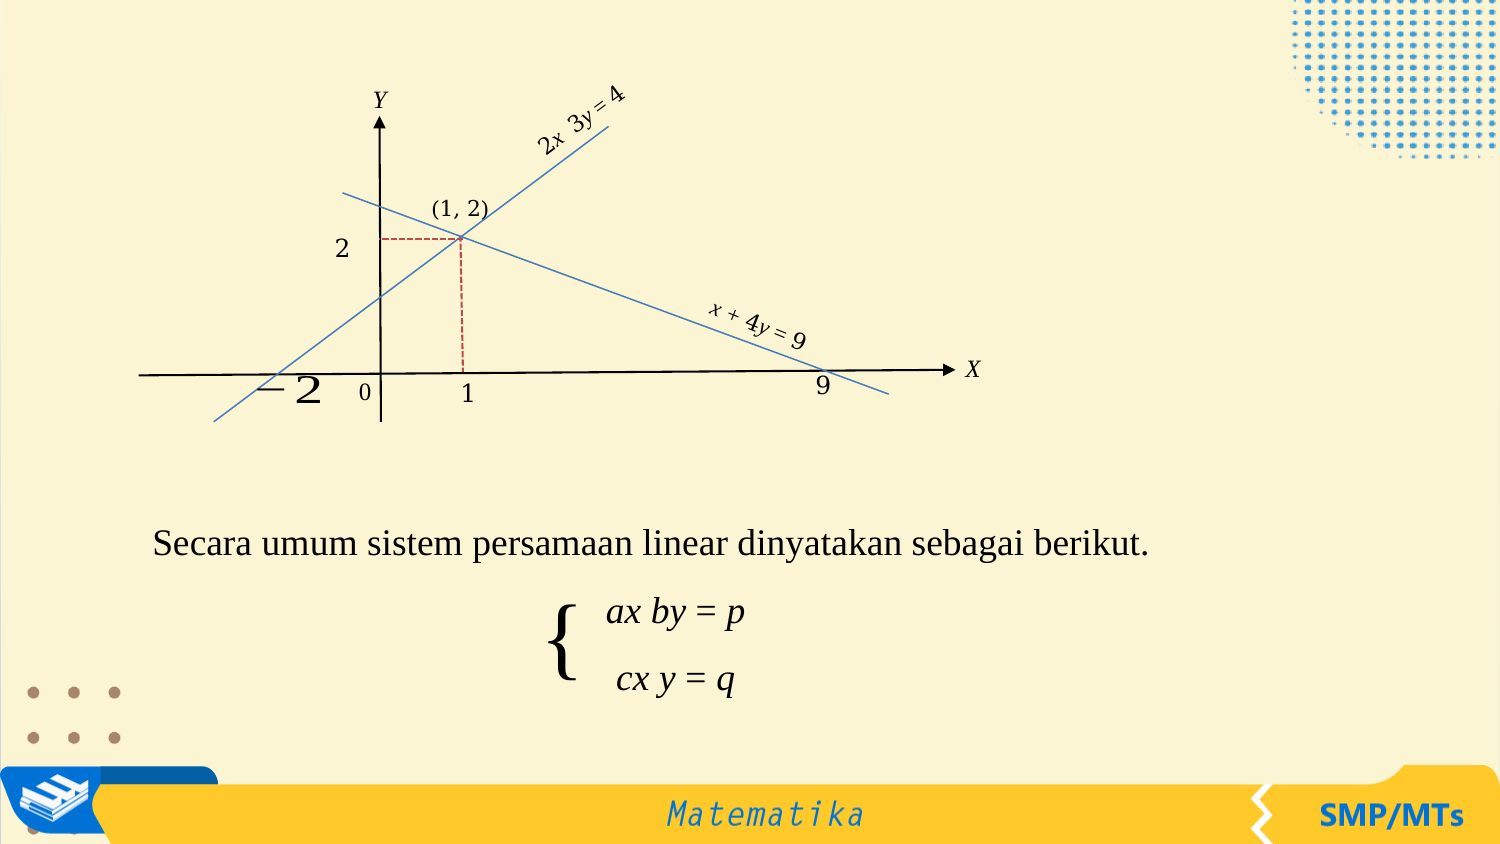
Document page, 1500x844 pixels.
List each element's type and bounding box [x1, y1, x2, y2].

picture [0, 0, 1500, 844]
text_box [137, 488, 1214, 769]
text_box [138, 75, 997, 423]
